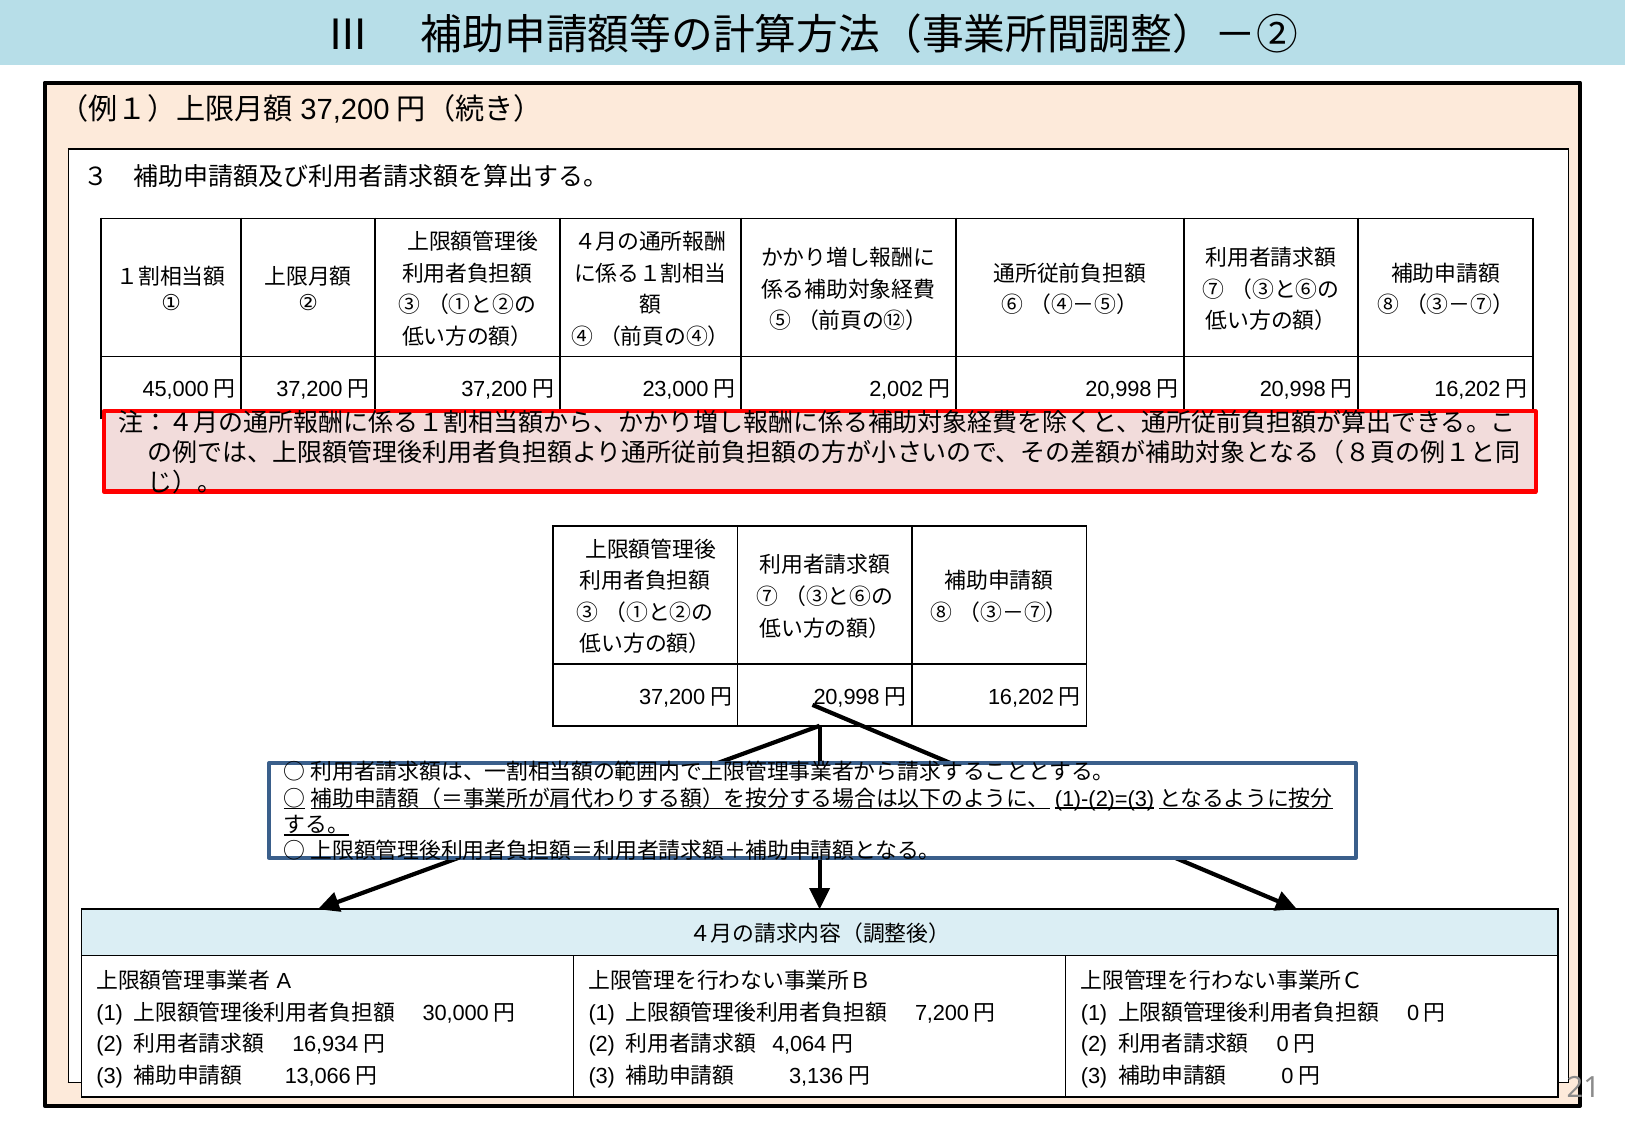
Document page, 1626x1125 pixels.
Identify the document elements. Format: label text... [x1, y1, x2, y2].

table_cell 23,000円 [561, 357, 740, 409]
table_cell 20,998円 [1185, 357, 1357, 409]
table_cell 上限管理を行わない事業所Ｂ (1) 上限額管理後利用者負担額 7,200円 (2) 利用者請求額 4,064円 (3) 補助申請額 3,136円 [574, 956, 1065, 1096]
table_header ４月の請求内容（調整後） [82, 910, 1557, 955]
table_header １割相当額 ① [102, 219, 240, 356]
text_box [812, 704, 1297, 910]
table_cell 16,202円 [913, 665, 1086, 703]
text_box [317, 704, 811, 910]
table_cell 16,202円 [1359, 357, 1532, 409]
table_cell 20,998円 [957, 357, 1183, 409]
table_cell 上限管理を行わない事業所Ｃ (1) 上限額管理後利用者負担額 0円 (2) 利用者請求額 0円 (3) 補助申請額 0円 [1066, 956, 1557, 1096]
text_box 注：４月の通所報酬に係る１割相当額から、かかり増し報酬に係る補助対象経費を除くと、通所従前負担額が算出できる。この例では、上限額管理後利用者負担額より通所従前負担額の方が小さいので、その差額が補助対象となる（８頁の例１と同じ）。 [102, 409, 1538, 494]
text_box Ⅲ 補助申請額等の計算方法（事業所間調整）－② [0, 0, 1625, 67]
table_header 利用者請求額 ⑦（③と⑥の 低い方の額） [1185, 219, 1357, 356]
table_header 通所従前負担額 ⑥（④－⑤） [957, 219, 1183, 356]
table_header 上限月額 ② [242, 219, 374, 356]
text_box ○利用者請求額は、一割相当額の範囲内で上限管理事業者から請求することとする。 ○補助申請額（＝事業所が肩代わりする額）を按分する場合は以下のように、(1)-(2)=(3)となるように按分する。 ○上限額管理後利用者負担額＝利用者請求額＋補助申請額となる。 [267, 761, 312, 860]
table_header 利用者請求額 ⑦（③と⑥の 低い方の額） [738, 527, 911, 663]
table_header 上限額管理後 利用者負担額 ③（①と②の 低い方の額） [554, 527, 737, 663]
text_box （例１）上限月額37,200円（続き） [43, 81, 1582, 1108]
table_header 上限額管理後 利用者負担額 ③（①と②の 低い方の額） [376, 219, 559, 356]
table_header 補助申請額 ⑧（③－⑦） [913, 527, 1086, 663]
table_cell 20,998円 [738, 665, 911, 703]
text_box ○利用者請求額は、一割相当額の範囲内で上限管理事業者から請求することとする。 ○補助申請額（＝事業所が肩代わりする額）を按分する場合は以下のように、(1)-(2)=(3)となるように按分する。 ○上限額管理後利用者負担額＝利用者請求額＋補助申請額となる。 [1301, 761, 1358, 860]
table_cell 2,002円 [742, 357, 955, 409]
table_cell 37,200円 [554, 665, 737, 703]
table_cell 37,200円 [376, 357, 559, 409]
slide_number 20 [1235, 1058, 1616, 1119]
table_cell 上限額管理事業者A (1) 上限額管理後利用者負担額 30,000円 (2) 利用者請求額 16,934円 (3) 補助申請額 13,066円 [82, 956, 573, 1096]
table_header かかり増し報酬に 係る補助対象経費 ⑤（前頁の⑫） [742, 219, 955, 356]
table_cell 37,200円 [242, 357, 374, 409]
table_cell 45,000円 [102, 357, 240, 409]
table_header 補助申請額 ⑧（③－⑦） [1359, 219, 1532, 356]
table_header ４月の通所報酬に係る１割相当額 ④（前頁の④） [561, 219, 740, 356]
table_header ３ 補助申請額及び利用者請求額を算出する。 [69, 150, 1568, 1082]
